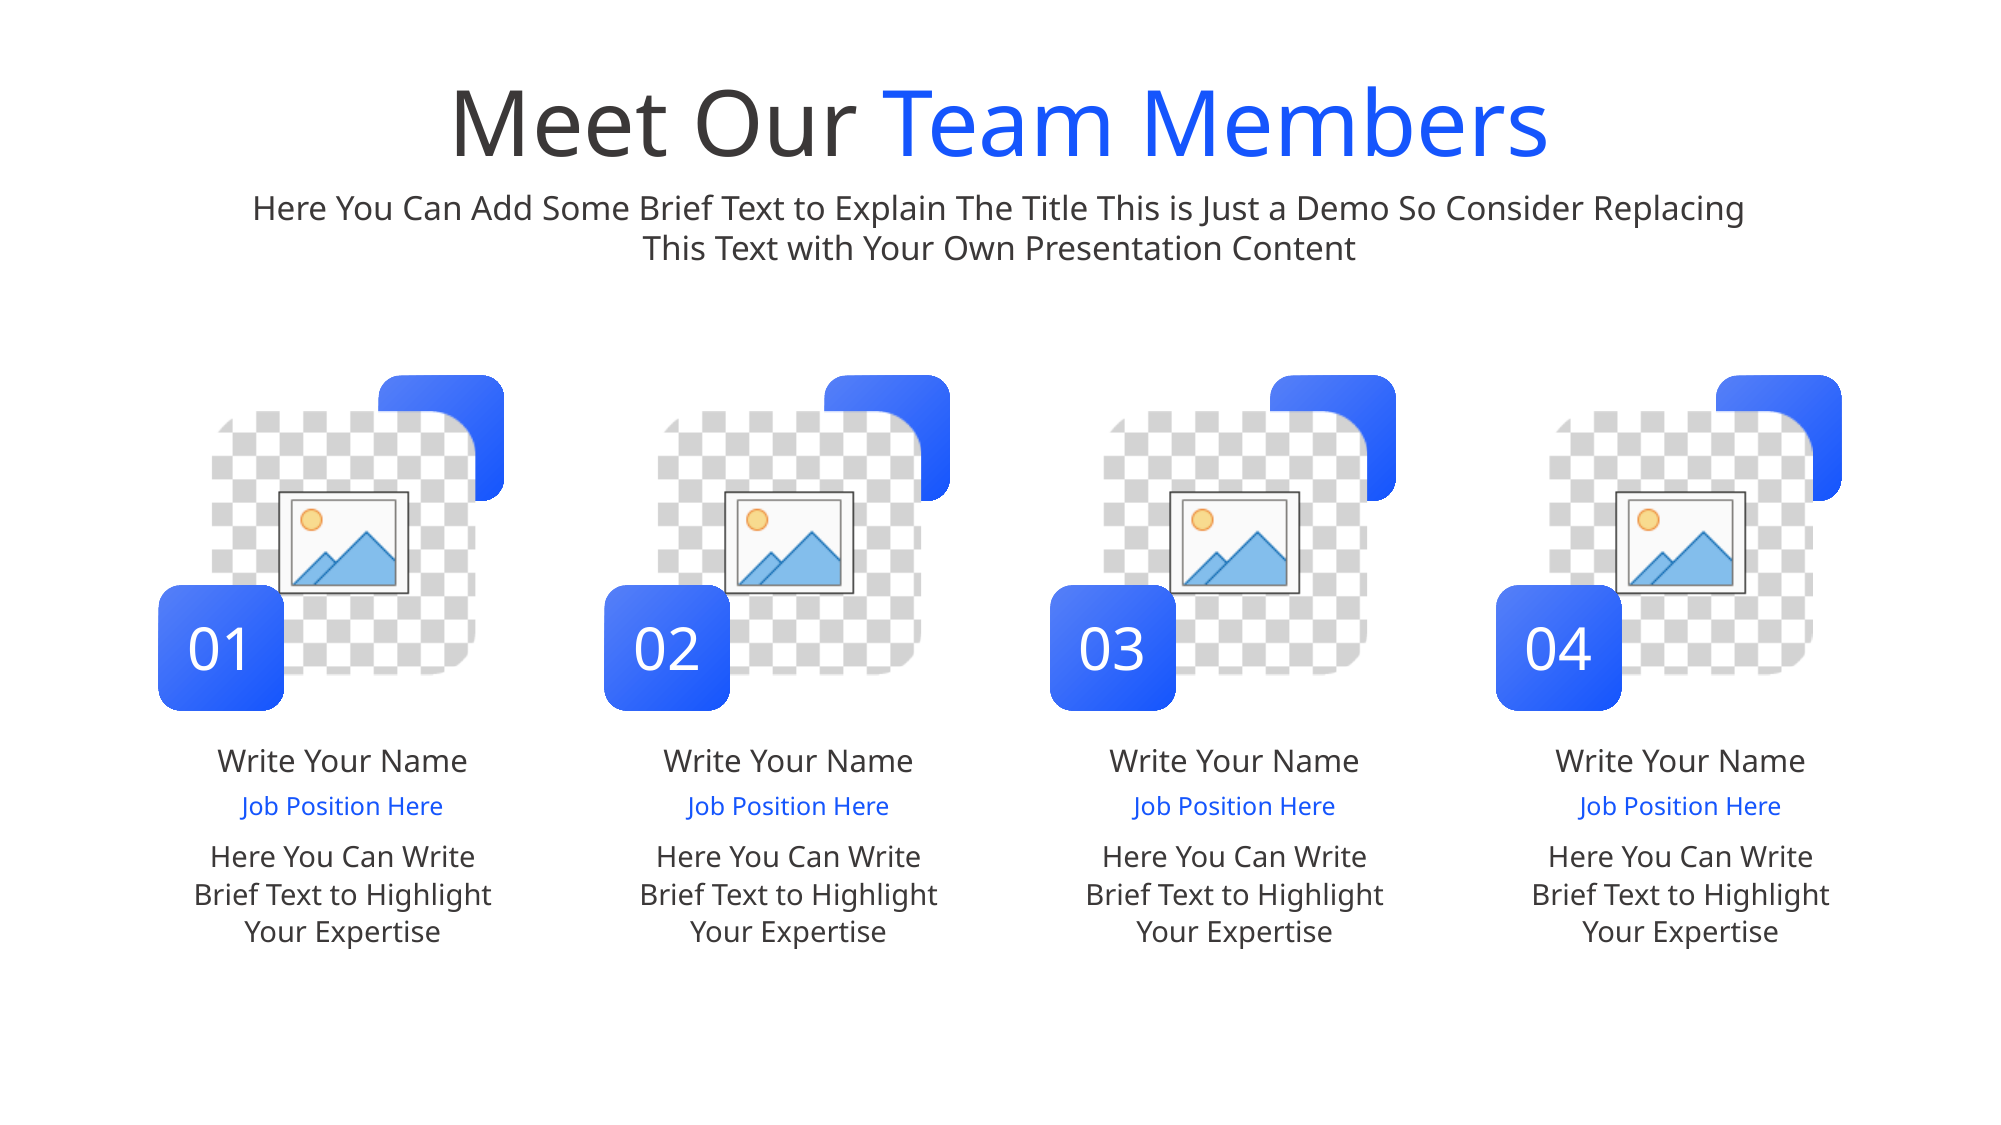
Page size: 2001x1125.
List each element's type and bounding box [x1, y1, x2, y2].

text_box [378, 375, 504, 501]
text_box [160, 734, 525, 956]
picture [1103, 411, 1368, 676]
picture [657, 411, 922, 676]
text_box [604, 585, 730, 711]
text_box [606, 734, 971, 956]
text_box [232, 57, 1768, 276]
text_box [1270, 375, 1396, 501]
text_box [1052, 734, 1417, 956]
text_box [1050, 585, 1176, 711]
text_box [1716, 375, 1842, 501]
picture [1549, 411, 1813, 676]
picture [211, 411, 476, 676]
text_box [158, 585, 284, 711]
text_box [1496, 585, 1622, 711]
text_box [1498, 734, 1863, 956]
text_box [824, 375, 950, 501]
